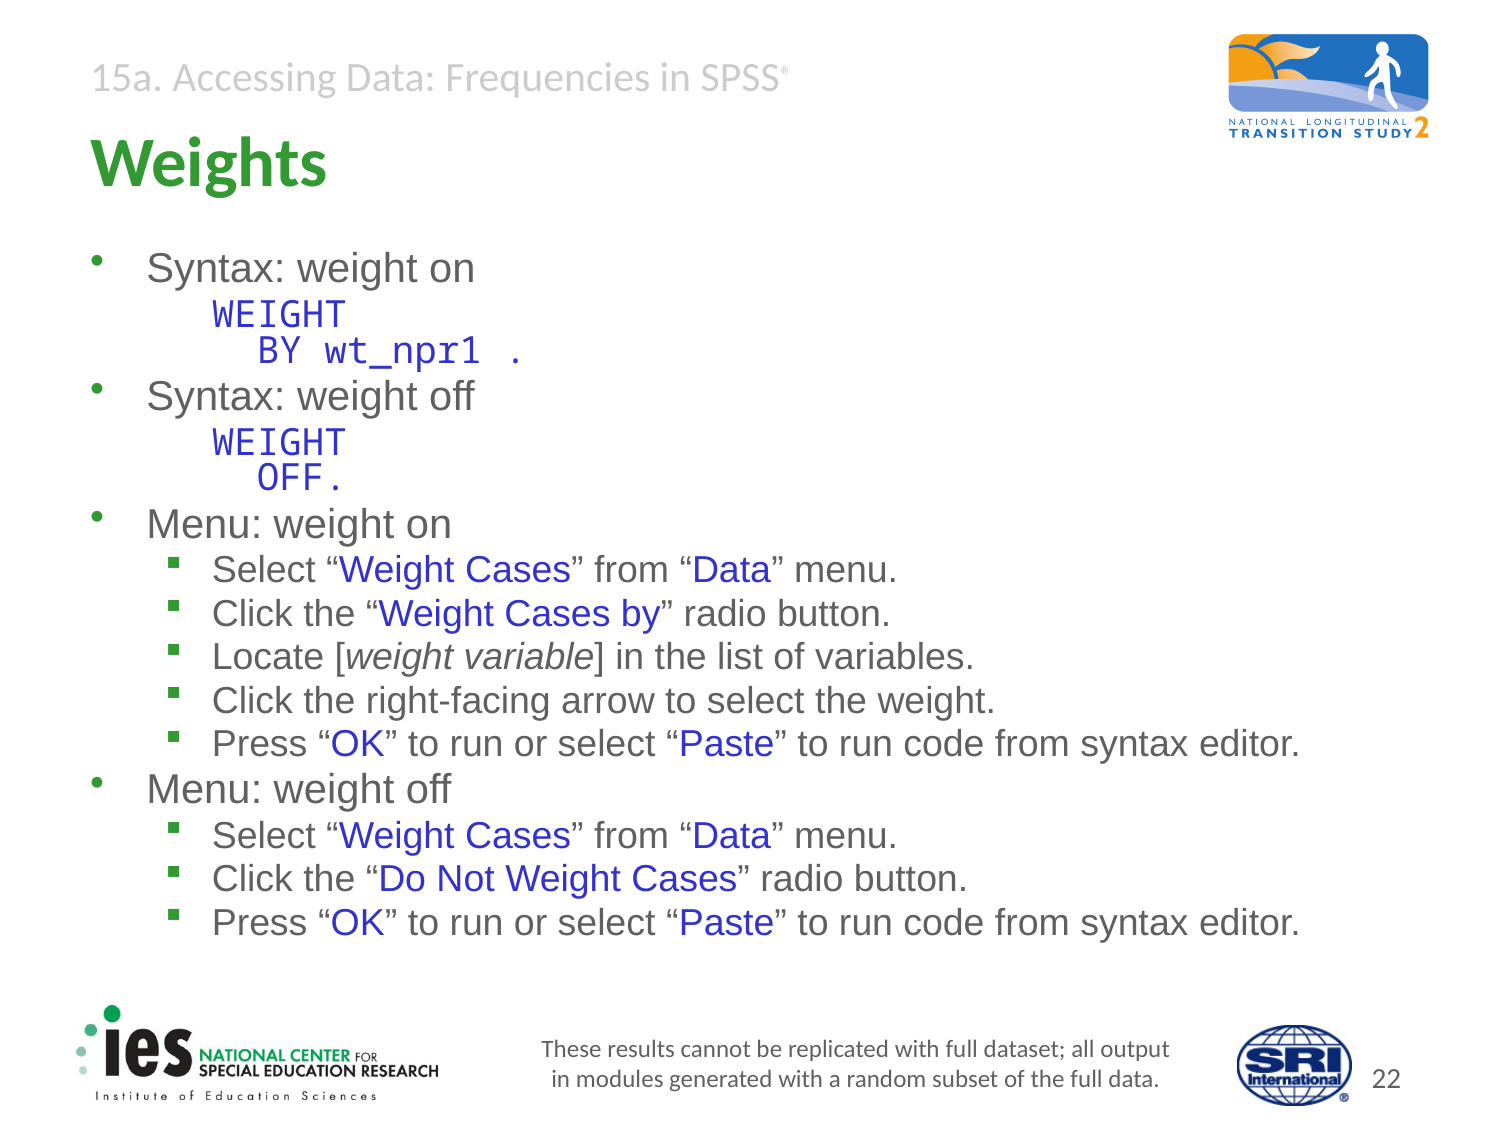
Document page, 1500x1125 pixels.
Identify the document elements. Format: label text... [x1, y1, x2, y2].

title Weights [74, 90, 1426, 226]
footer These results cannot be replicated with full dataset; all output in modules generated with a random subset of the full data. [437, 1024, 1276, 1104]
picture [76, 1005, 438, 1100]
list Syntax: weight on WEIGHT BY wt_npr1 . Syntax: weight off WEIGHT OFF. Menu: weight on Select “Weight Cases” from “Data” menu. Click the “Weight Cases by” radio button. Locate [weight variable] in the list of variables. Click the right-facing arrow to select the weight. Press “OK” to run or select “Paste” to run code from syntax editor. Menu: weight off Select “Weight Cases” from “Data” menu. Click the “Do Not Weight Cases” radio button. Press “OK” to run or select “Paste” to run code from syntax editor. [74, 243, 1426, 987]
slide_number 21 [1312, 1051, 1417, 1125]
picture [1237, 1025, 1352, 1106]
